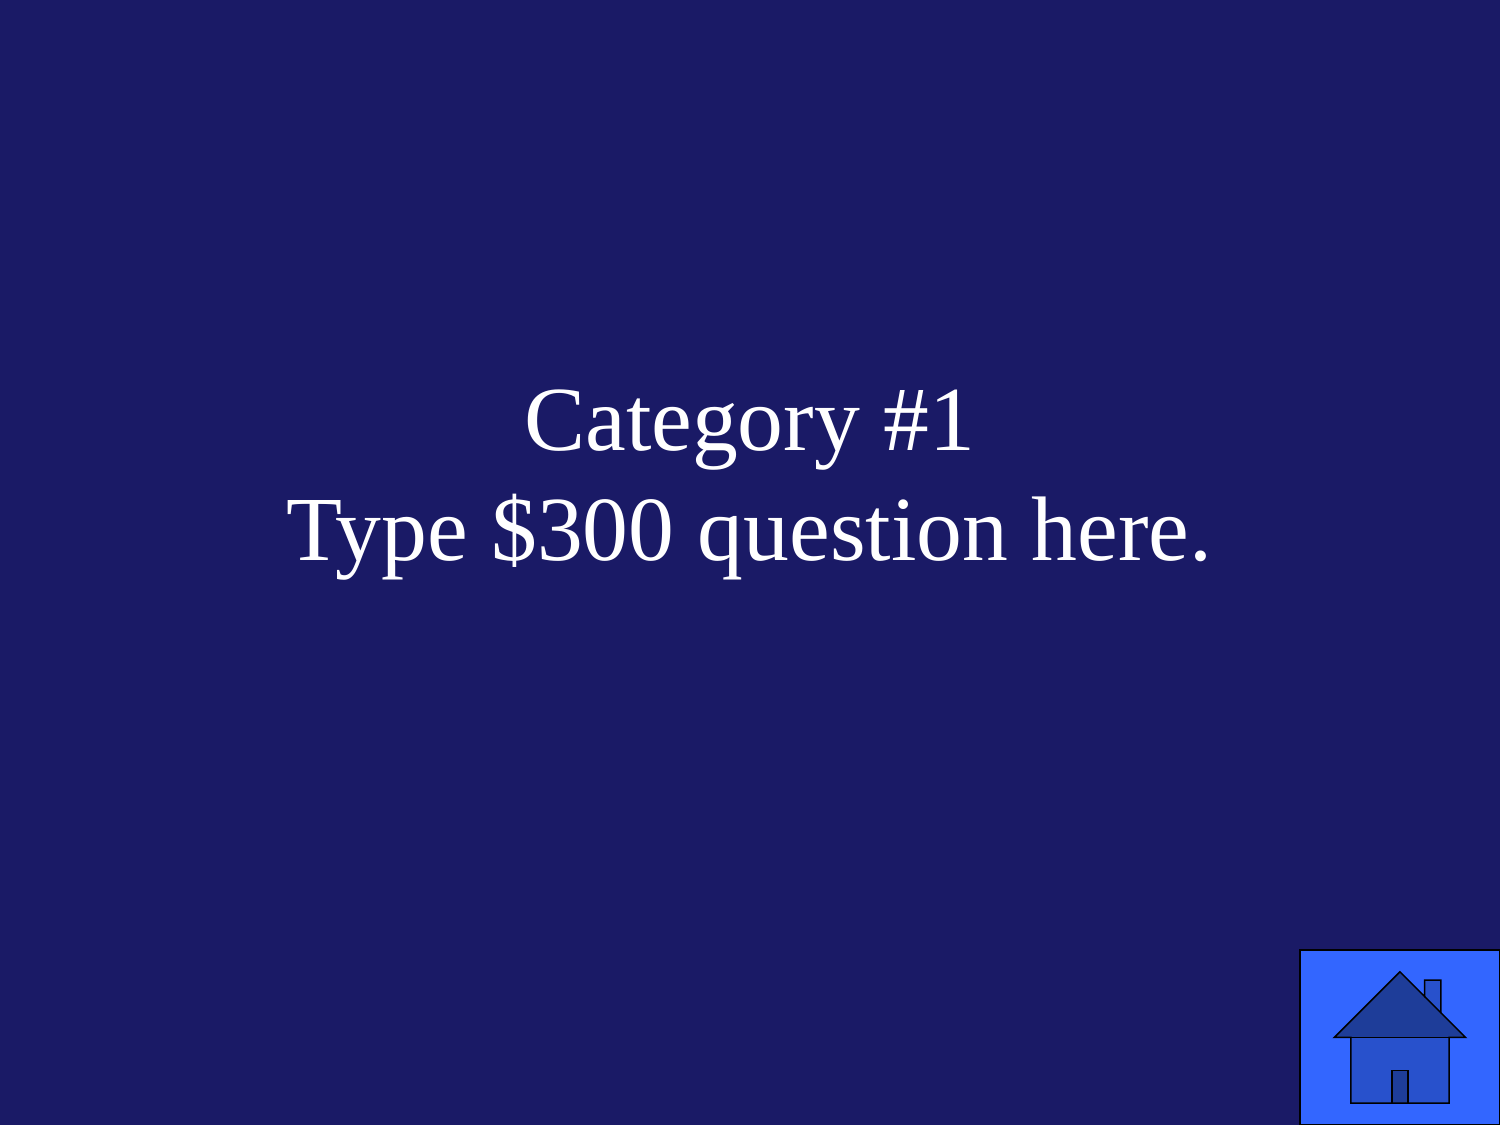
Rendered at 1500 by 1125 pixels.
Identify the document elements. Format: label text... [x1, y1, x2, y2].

title Category #1 Type $300 question here. [112, 374, 1388, 563]
text_box [1299, 950, 1500, 1125]
